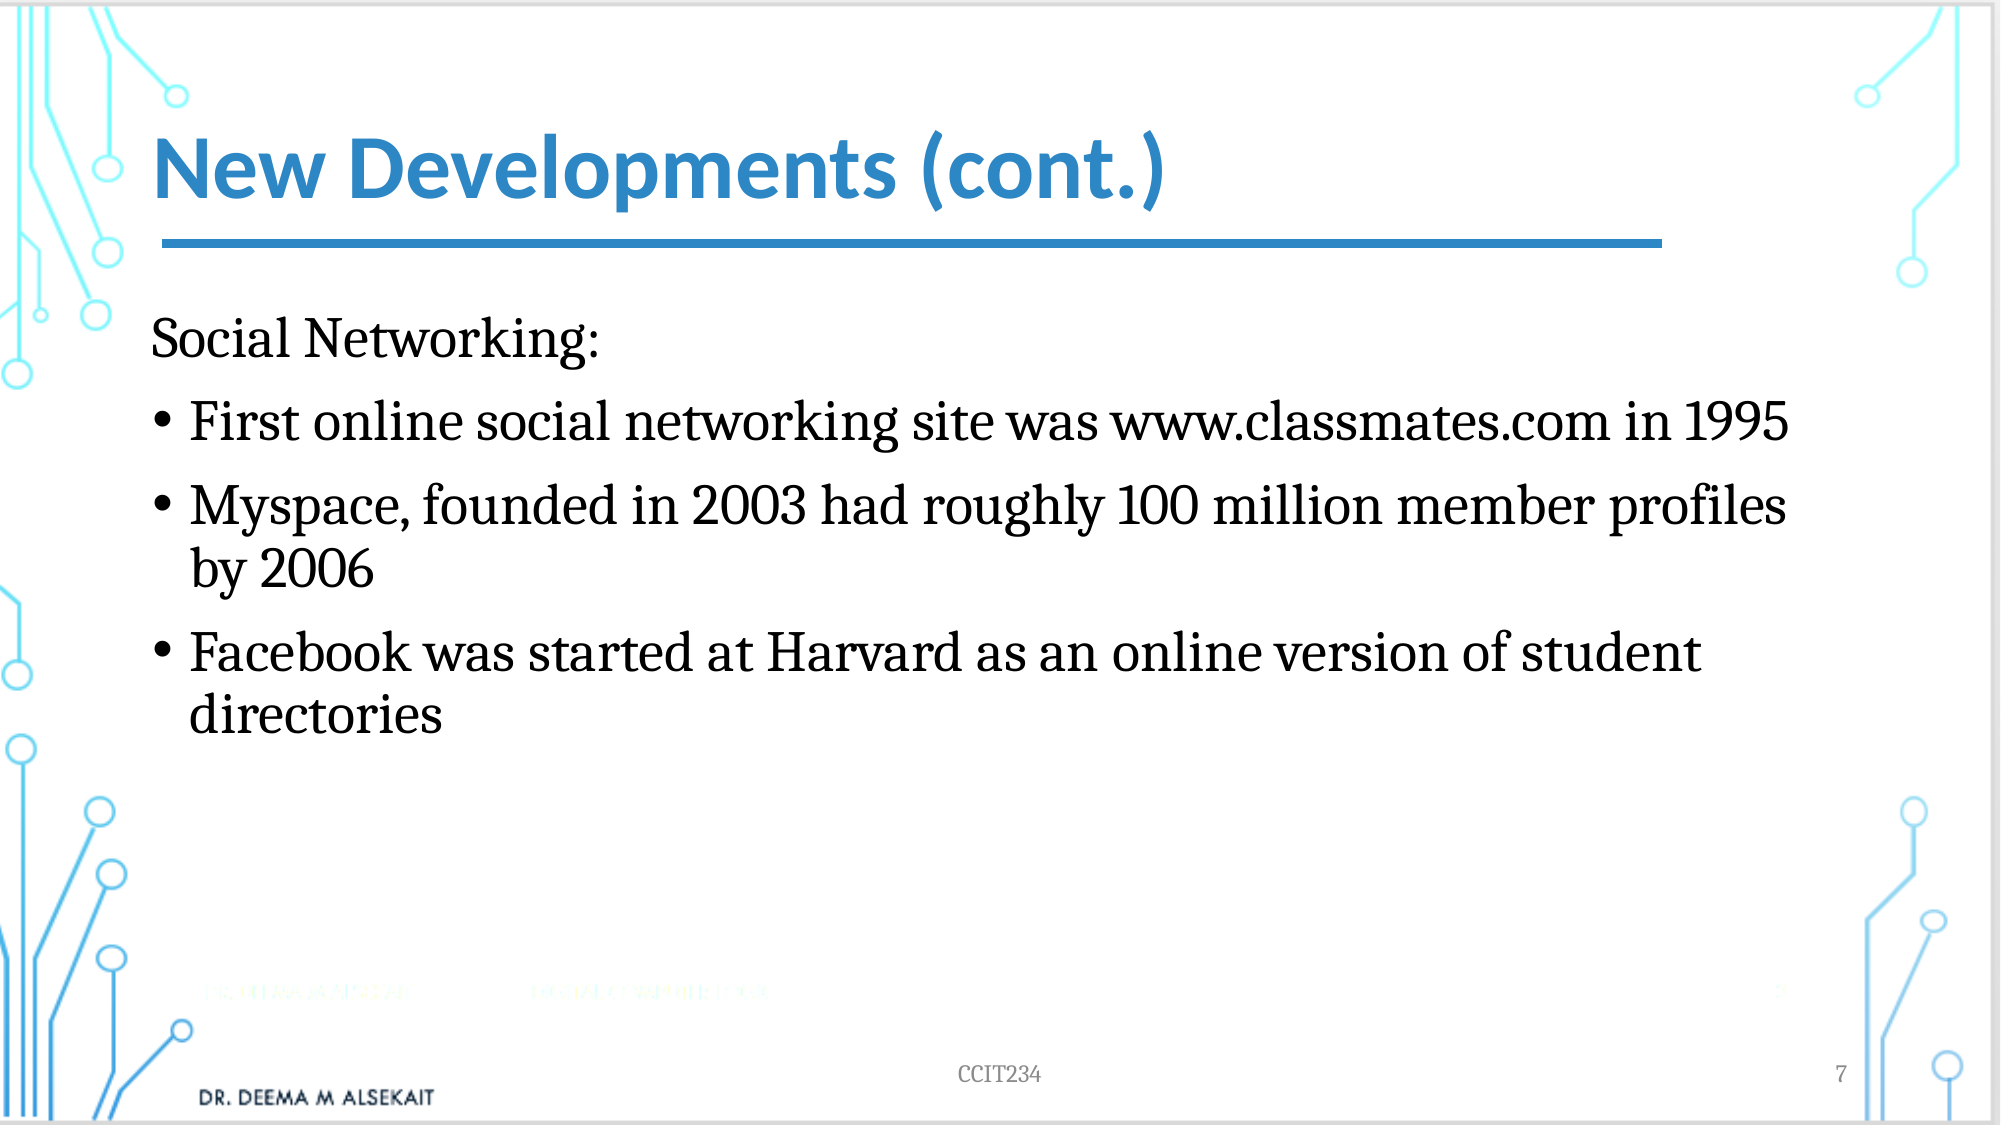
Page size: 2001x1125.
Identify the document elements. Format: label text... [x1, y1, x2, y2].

footer CCIT234 [662, 1042, 1338, 1103]
picture [0, 0, 2001, 1125]
list Social Networking: First online social networking site was www.classmates.com in 1995 Myspace, founded in 2003 had roughly 100 million member profiles by 2006 Facebook was started at Harvard as an online version of student directories [137, 299, 1863, 1014]
slide_number 7 [1412, 1042, 1863, 1103]
title New Developments (cont.) [137, 59, 1863, 278]
